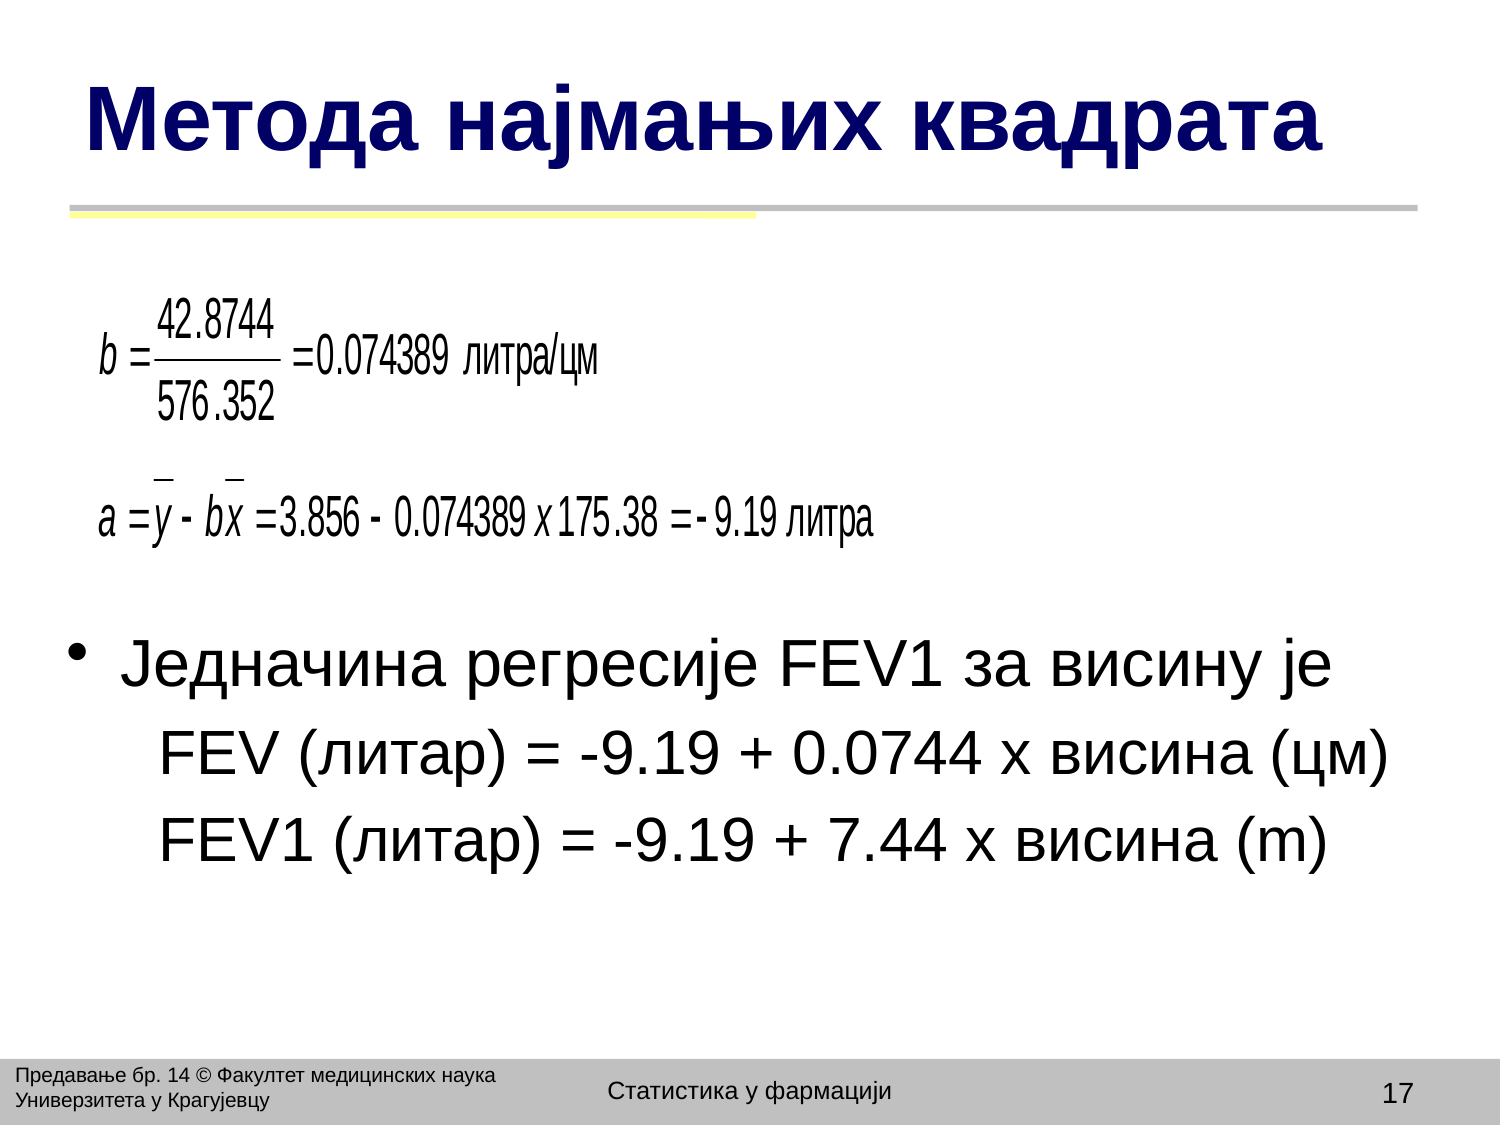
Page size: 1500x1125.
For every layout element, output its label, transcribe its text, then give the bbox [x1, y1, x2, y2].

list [0, 240, 1500, 566]
footer Статистика у фармацији [512, 1066, 988, 1125]
slide_number Предавање бр. 14 © Факултет медицинских наука Универзитета у Крагујевцу [0, 1053, 622, 1108]
slide_number 17 [1079, 1066, 1430, 1125]
text_box Jедначина регресије FEV1 за висину je FEV (литар) = -9.19 + 0.0744 x висина (цм) FEV1 (литар) = -9.19 + 7.44 x висина (m) [51, 611, 1429, 882]
title Метода најмањих квадрата [69, 19, 1426, 208]
